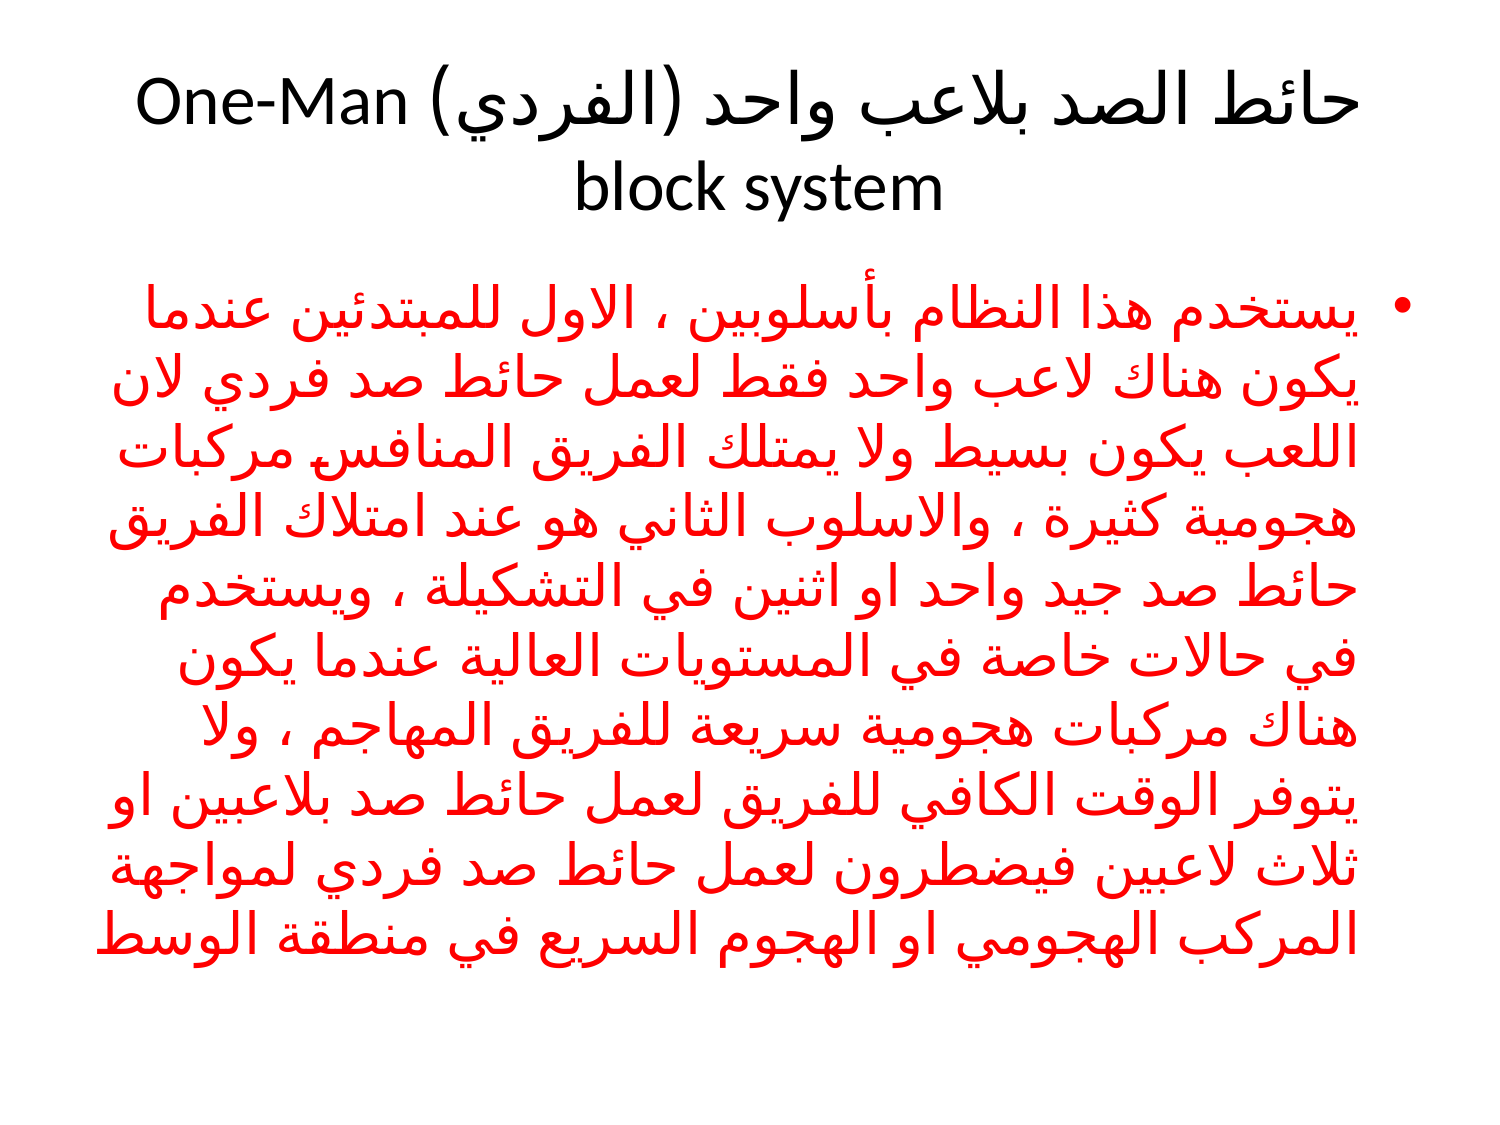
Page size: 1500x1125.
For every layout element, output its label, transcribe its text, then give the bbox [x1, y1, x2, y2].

list يستخدم هذا النظام بأسلوبين ، الاول للمبتدئين عندما يكون هناك لاعب واحد فقط لعمل حائط صد فردي لان اللعب يكون بسيط ولا يمتلك الفريق المنافس مركبات هجومية كثيرة ، والاسلوب الثاني هو عند امتلاك الفريق حائط صد جيد واحد او اثنين في التشكيلة ، ويستخدم في حالات خاصة في المستويات العالية عندما يكون هناك مركبات هجومية سريعة للفريق المهاجم ، ولا يتوفر الوقت الكافي للفريق لعمل حائط صد بلاعبين او ثلاث لاعبين فيضطرون لعمل حائط صد فردي لمواجهة المركب الهجومي او الهجوم السريع في منطقة الوسط [75, 262, 1425, 1005]
title حائط الصد بلاعب واحد (الفردي) One-Man block system [75, 45, 1425, 233]
